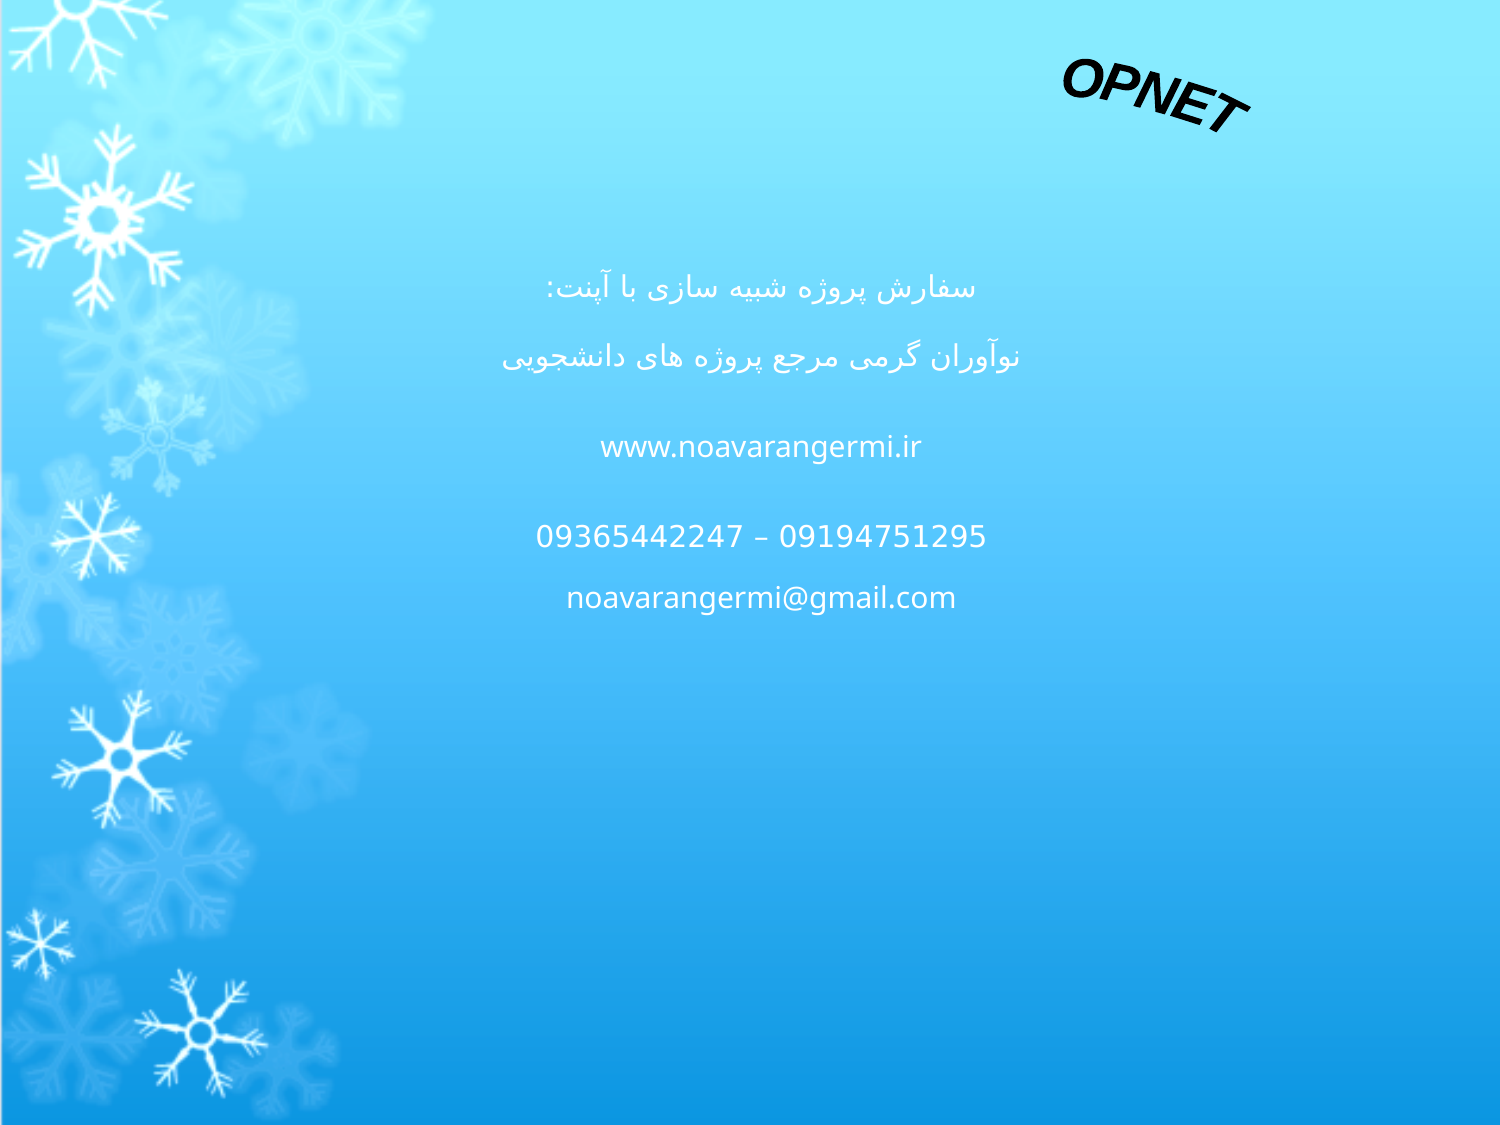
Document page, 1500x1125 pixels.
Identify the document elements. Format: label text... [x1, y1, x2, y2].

picture [0, 0, 1500, 1125]
text_box سفارش پروژه شبیه سازی با آپنت: نوآوران گرمی مرجع پروژه های دانشجویی www.noavarangermi.ir 09194751295 – 09365442247 noavarangermi@gmail.com [237, 275, 1288, 637]
